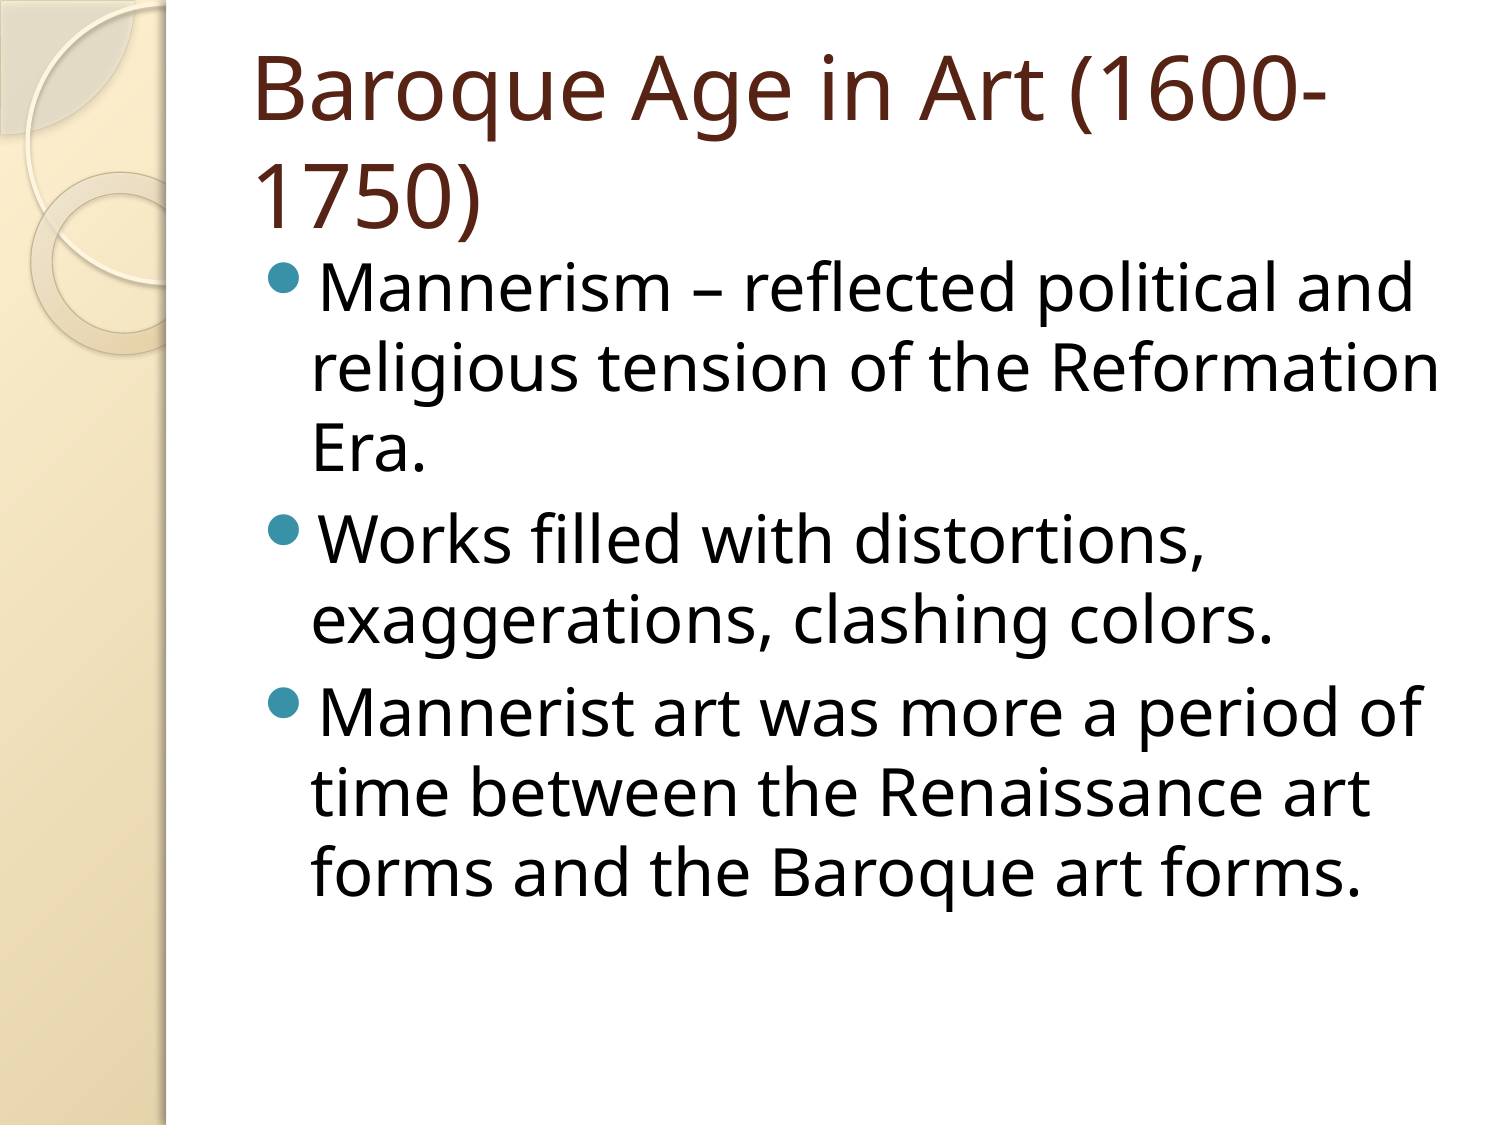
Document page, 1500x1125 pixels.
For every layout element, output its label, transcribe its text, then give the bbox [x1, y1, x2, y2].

title Baroque Age in Art (1600-1750) [235, 45, 1466, 233]
list Mannerism – reflected political and religious tension of the Reformation Era. Works filled with distortions, exaggerations, clashing colors. Mannerist art was more a period of time between the Renaissance art forms and the Baroque art forms. [235, 237, 1466, 1025]
